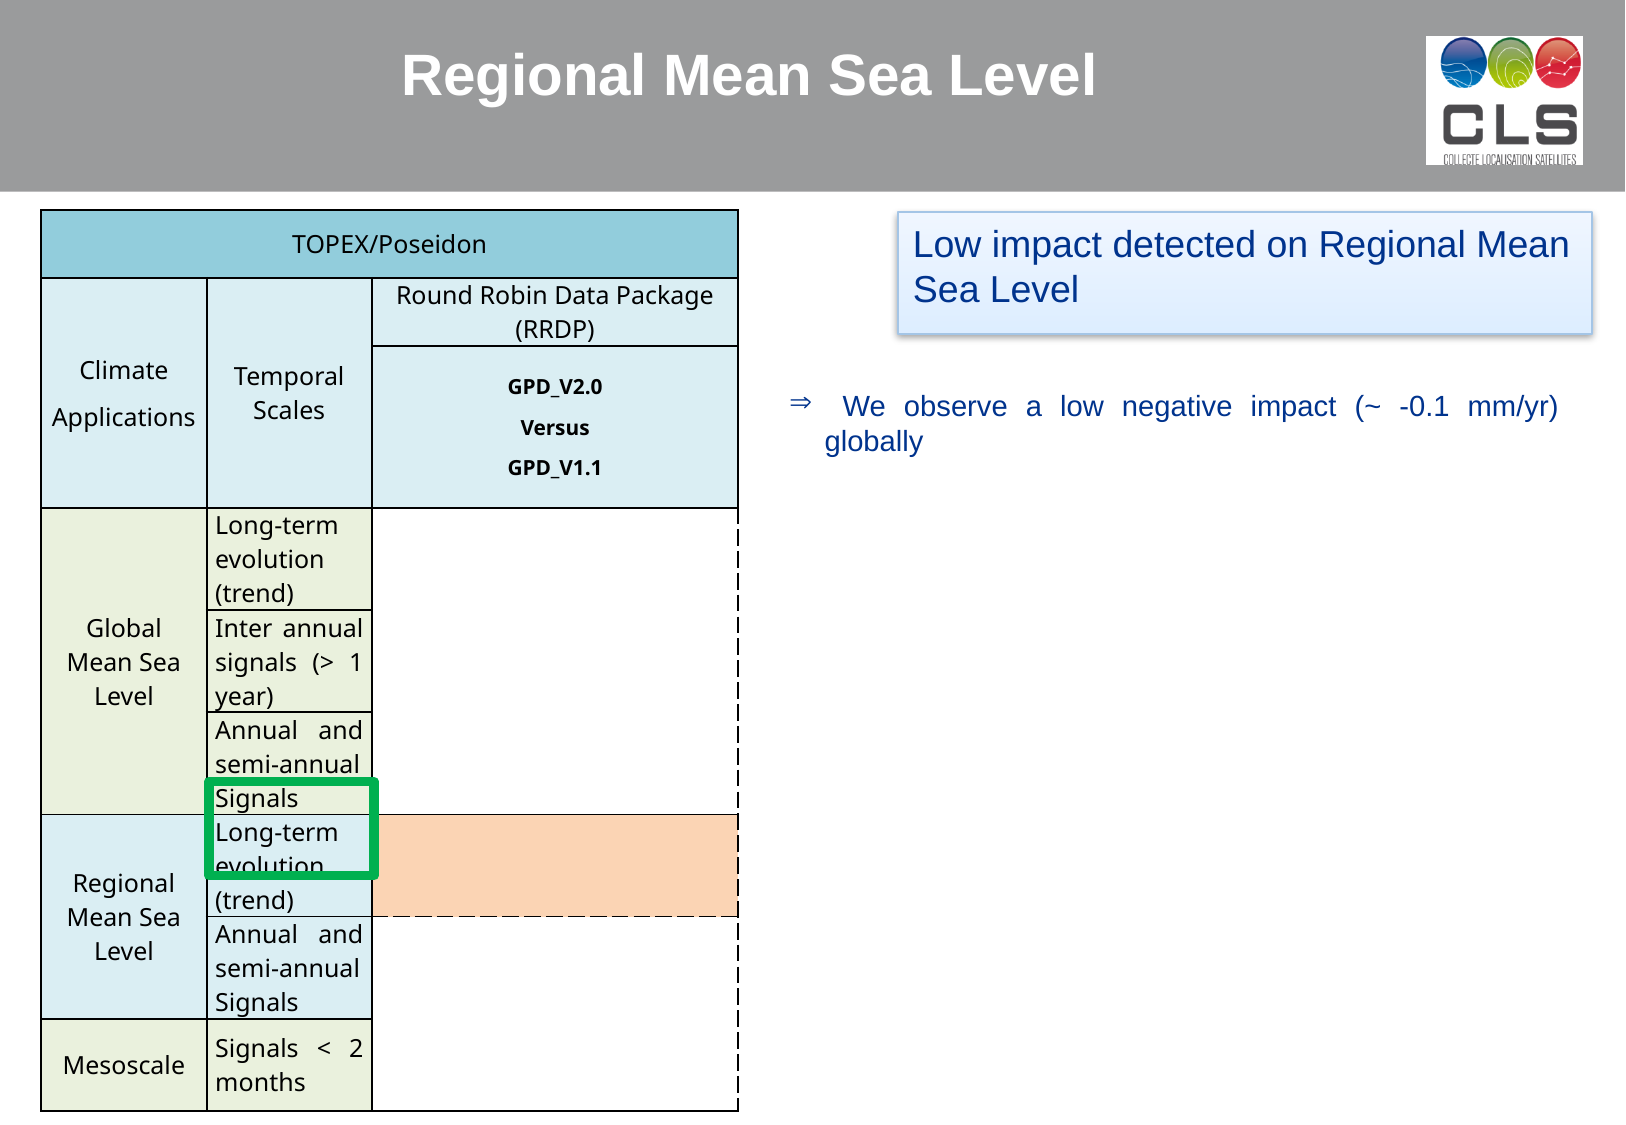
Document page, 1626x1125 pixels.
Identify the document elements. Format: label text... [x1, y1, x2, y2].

table_cell Long-term evolution (trend) [208, 878, 371, 916]
table_cell GPD_V2.0 Versus GPD_V1.1 [373, 347, 737, 507]
table_cell Temporal Scales [208, 279, 371, 507]
table_cell Annual and semi-annual Signals [208, 713, 371, 779]
table_cell Signals < 2 months [208, 1020, 371, 1110]
table_cell Annual and semi-annual Signals [208, 917, 371, 1018]
text_box Regional Mean Sea Level [386, 40, 1162, 119]
table_header TOPEX/Poseidon [42, 211, 737, 277]
table_cell Round Robin Data Package (RRDP) [373, 279, 737, 345]
table_cell [373, 509, 738, 814]
table_cell Mesoscale [42, 1020, 206, 1110]
table_cell Global Mean Sea Level [42, 509, 206, 814]
table_cell [373, 815, 738, 917]
table_cell Climate Applications [42, 279, 206, 507]
table_cell [373, 917, 738, 1110]
table_cell Long-term evolution (trend) [208, 509, 371, 609]
table_cell Inter annual signals (> 1 year) [208, 611, 371, 711]
text_box We observe a low negative impact (~ -0.1 mm/yr) globally [774, 379, 1575, 465]
table_cell Regional Mean Sea Level [42, 815, 206, 1018]
picture [1426, 36, 1583, 165]
text_box Low impact detected on Regional Mean Sea Level [897, 211, 1593, 335]
text_box [207, 779, 376, 878]
